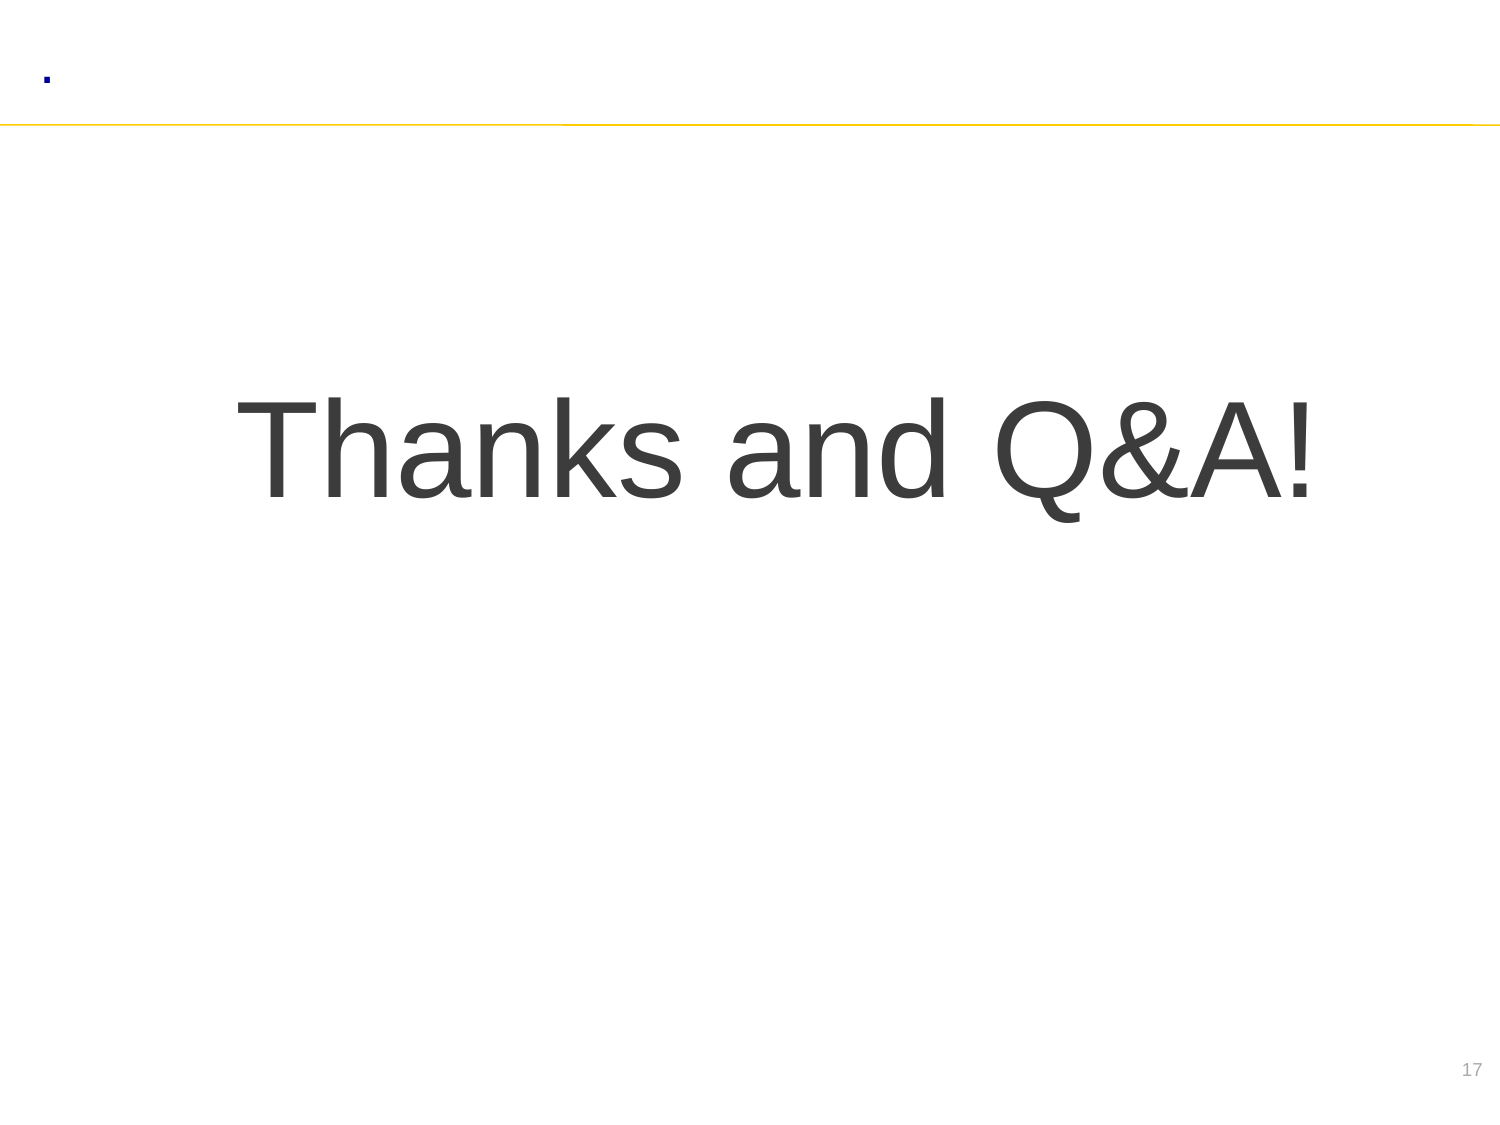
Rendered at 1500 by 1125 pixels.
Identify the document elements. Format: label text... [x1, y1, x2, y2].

slide_number 17 [1446, 1049, 1500, 1088]
list Thanks and Q&A! [75, 187, 1425, 1050]
title . [24, 23, 1288, 106]
